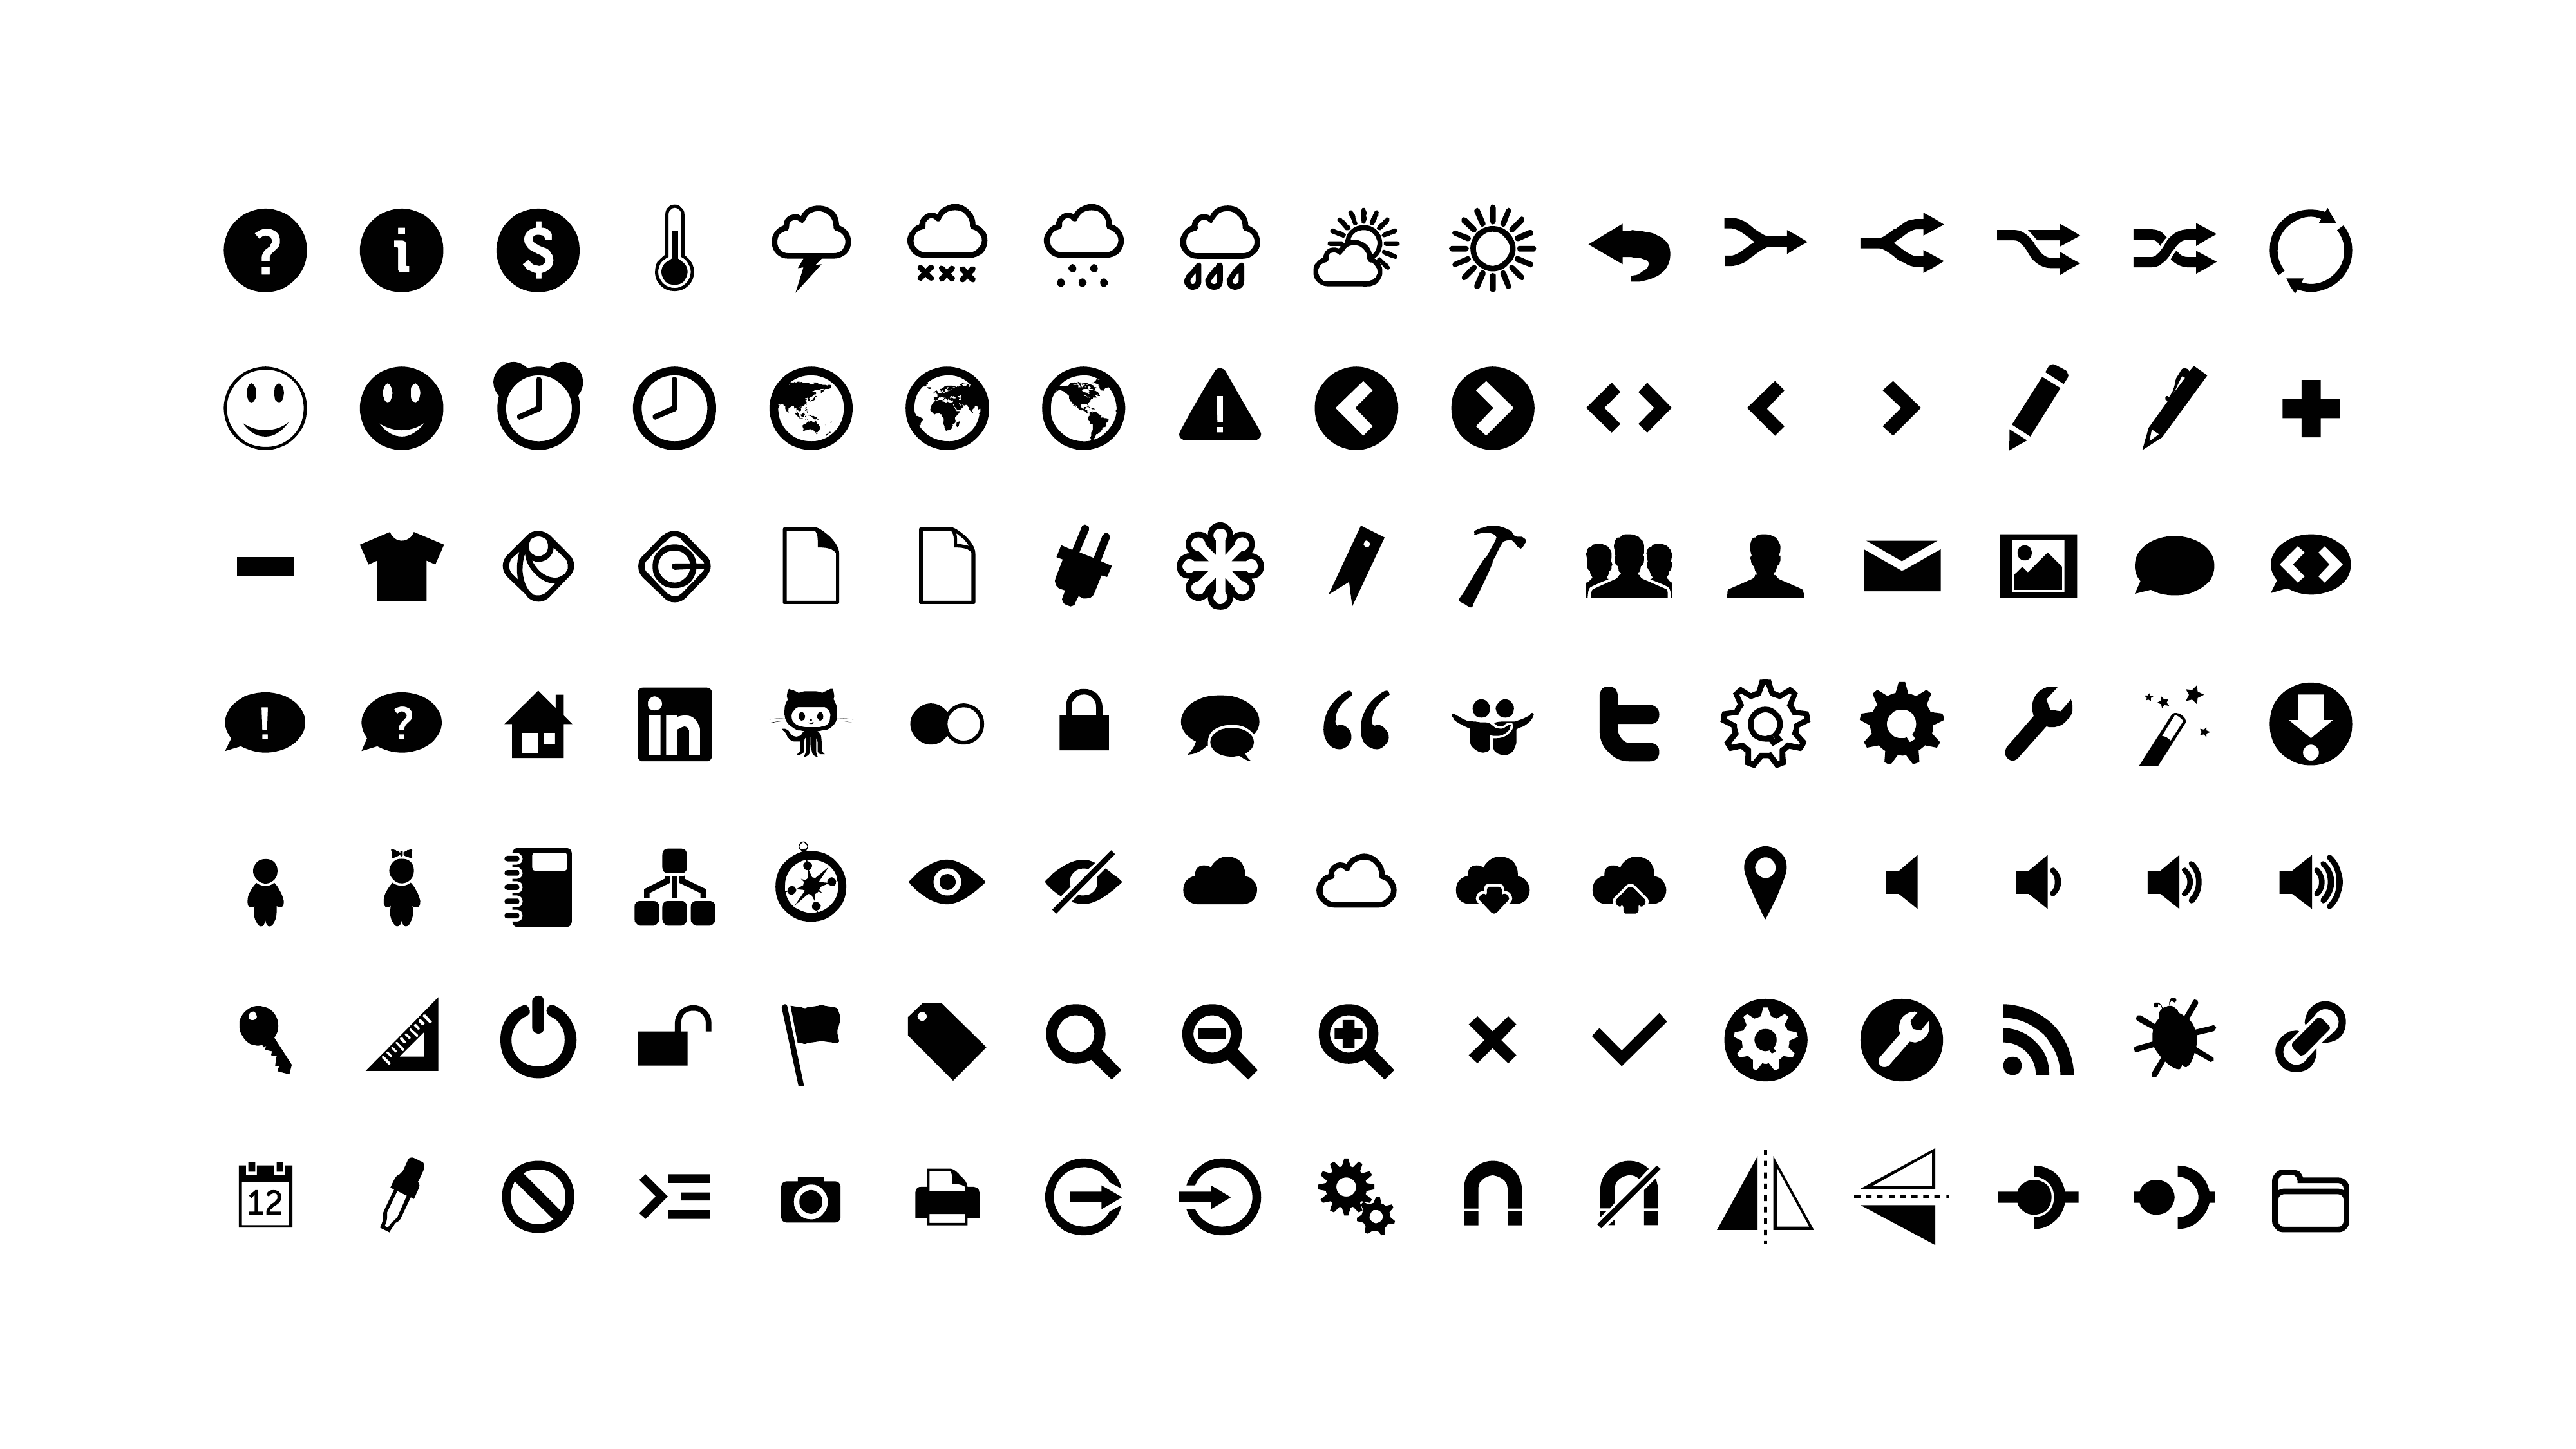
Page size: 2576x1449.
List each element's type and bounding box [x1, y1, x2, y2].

text_box [1717, 1156, 1758, 1230]
text_box [2147, 855, 2180, 909]
text_box [1764, 1206, 1767, 1213]
text_box [1186, 1158, 1262, 1236]
text_box [1313, 210, 1397, 287]
text_box [644, 875, 670, 898]
text_box [1059, 688, 1109, 751]
text_box [504, 898, 520, 904]
text_box [1864, 549, 1941, 592]
text_box [2139, 713, 2186, 766]
text_box [662, 848, 687, 873]
text_box [909, 859, 986, 905]
text_box [2286, 225, 2353, 294]
text_box [1997, 230, 2081, 276]
text_box [919, 527, 976, 604]
text_box [1764, 1195, 1767, 1202]
text_box [1854, 1195, 1861, 1198]
text_box [910, 703, 985, 745]
text_box [1078, 278, 1087, 287]
text_box [1468, 1016, 1517, 1064]
text_box [1070, 1185, 1122, 1209]
text_box [1886, 855, 1918, 909]
text_box [2186, 685, 2204, 705]
text_box [496, 208, 580, 292]
text_box [634, 901, 659, 926]
text_box [2050, 867, 2061, 896]
text_box [247, 882, 284, 927]
text_box [1045, 860, 1095, 896]
text_box [1923, 1195, 1929, 1198]
text_box [1861, 1148, 1936, 1189]
text_box [1177, 522, 1264, 610]
text_box [2275, 1030, 2317, 1072]
text_box [1071, 868, 1122, 904]
text_box [1599, 687, 1660, 762]
text_box [248, 1162, 256, 1172]
text_box [1180, 205, 1260, 259]
text_box [1205, 262, 1223, 290]
text_box [223, 366, 307, 450]
text_box [2177, 1165, 2215, 1229]
text_box [239, 1006, 292, 1075]
text_box [504, 913, 520, 919]
text_box [512, 848, 572, 927]
text_box [2200, 727, 2211, 738]
text_box [237, 557, 294, 576]
text_box [1452, 714, 1511, 753]
text_box [1318, 1004, 1395, 1080]
text_box [1459, 526, 1526, 608]
text_box [2134, 1180, 2175, 1215]
text_box [2134, 998, 2217, 1077]
text_box [504, 855, 520, 862]
text_box [1764, 1229, 1767, 1236]
text_box [1720, 679, 1811, 768]
text_box [1068, 264, 1077, 272]
text_box [389, 858, 414, 884]
text_box [632, 366, 716, 450]
text_box [1517, 245, 1537, 252]
text_box [781, 1004, 804, 1086]
text_box [359, 532, 444, 601]
text_box [1329, 526, 1385, 607]
text_box [380, 1157, 424, 1233]
text_box [2269, 682, 2353, 766]
text_box [2271, 534, 2351, 595]
text_box [2282, 380, 2340, 438]
text_box [225, 692, 305, 753]
text_box [390, 849, 413, 858]
text_box [638, 687, 712, 762]
text_box [1773, 1156, 1814, 1230]
text_box [1472, 699, 1490, 718]
text_box [1860, 998, 1944, 1082]
text_box [361, 692, 442, 753]
text_box [907, 1003, 987, 1081]
text_box [1889, 1195, 1895, 1198]
text_box [1316, 853, 1397, 908]
text_box [2145, 693, 2154, 701]
text_box [960, 266, 976, 283]
text_box [1591, 1012, 1667, 1066]
text_box [365, 997, 439, 1071]
text_box [1747, 381, 1785, 436]
text_box [1615, 886, 1646, 914]
text_box [1592, 857, 1667, 904]
text_box [1586, 544, 1613, 598]
text_box [1180, 695, 1260, 755]
text_box [1057, 278, 1066, 287]
text_box [1638, 383, 1672, 433]
text_box [1764, 1150, 1767, 1155]
text_box [1764, 1160, 1767, 1166]
text_box [1046, 1004, 1122, 1080]
text_box [1591, 534, 1668, 598]
text_box [1318, 1158, 1396, 1236]
text_box [504, 690, 573, 759]
text_box [502, 1160, 574, 1233]
text_box [1184, 262, 1202, 290]
text_box [276, 1162, 283, 1172]
text_box [1724, 998, 1808, 1082]
text_box [2142, 366, 2208, 450]
text_box [1727, 534, 1804, 598]
text_box [1452, 256, 1472, 268]
text_box [1100, 278, 1108, 287]
text_box [2188, 861, 2202, 904]
text_box [775, 841, 847, 922]
text_box [1461, 207, 1533, 289]
text_box [2045, 364, 2069, 384]
text_box [907, 204, 988, 258]
text_box [1586, 383, 1621, 433]
text_box [1600, 1160, 1649, 1209]
text_box [915, 1168, 980, 1226]
text_box [679, 875, 706, 898]
text_box [672, 876, 677, 898]
text_box [681, 1192, 710, 1201]
text_box [1998, 1180, 2052, 1215]
text_box [2269, 207, 2336, 276]
text_box [2135, 536, 2215, 596]
text_box [1452, 230, 1472, 242]
text_box [2181, 867, 2193, 896]
text_box [1455, 857, 1530, 904]
text_box [2157, 696, 2170, 708]
text_box [1210, 728, 1255, 761]
text_box [655, 204, 694, 292]
text_box [1042, 366, 1126, 450]
text_box [252, 858, 278, 884]
text_box [1882, 381, 1921, 436]
text_box [223, 208, 307, 292]
text_box [359, 208, 444, 292]
text_box [1055, 524, 1112, 607]
text_box [769, 366, 853, 450]
text_box [662, 901, 687, 926]
text_box [939, 265, 955, 282]
text_box [1860, 213, 1944, 273]
text_box [1859, 681, 1944, 764]
text_box [1182, 1004, 1258, 1080]
text_box [639, 1174, 668, 1219]
text_box [502, 531, 574, 602]
text_box [905, 366, 989, 450]
text_box [2320, 861, 2334, 904]
text_box [2034, 1165, 2079, 1229]
text_box [1323, 690, 1352, 750]
text_box [532, 995, 544, 1034]
text_box [1764, 1172, 1767, 1179]
text_box [1508, 1211, 1522, 1226]
text_box [504, 870, 520, 876]
text_box [359, 366, 444, 450]
text_box [2292, 1018, 2331, 1056]
text_box [2304, 1001, 2346, 1043]
text_box [1383, 241, 1400, 246]
text_box [2000, 534, 2078, 598]
text_box [769, 688, 854, 757]
text_box [1597, 1165, 1661, 1229]
text_box [1361, 207, 1367, 224]
text_box [2272, 1170, 2349, 1233]
text_box [1226, 262, 1245, 290]
text_box [1764, 1183, 1767, 1189]
text_box [493, 361, 583, 450]
text_box [2314, 867, 2325, 896]
text_box [1090, 264, 1098, 272]
text_box [1183, 857, 1258, 905]
text_box [1490, 204, 1496, 225]
text_box [2003, 1004, 2074, 1075]
text_box [1490, 272, 1496, 292]
text_box [782, 527, 840, 604]
text_box [638, 1005, 712, 1066]
text_box [1877, 1195, 1883, 1198]
text_box [1179, 368, 1262, 440]
text_box [1043, 204, 1124, 258]
text_box [2027, 223, 2081, 247]
text_box [668, 1174, 710, 1183]
text_box [1744, 846, 1787, 920]
text_box [1861, 1205, 1936, 1245]
text_box [2012, 377, 2061, 437]
text_box [781, 1177, 841, 1223]
text_box [1646, 544, 1672, 598]
text_box [500, 1005, 577, 1079]
text_box [2279, 855, 2313, 909]
text_box [1495, 699, 1514, 718]
text_box [917, 265, 934, 281]
text_box [1179, 1185, 1231, 1209]
text_box [638, 531, 711, 603]
text_box [238, 1165, 293, 1228]
text_box [1900, 1195, 1906, 1198]
text_box [1934, 1195, 1940, 1198]
text_box [1045, 1158, 1122, 1236]
text_box [1764, 1218, 1767, 1224]
text_box [504, 884, 520, 890]
text_box [1724, 218, 1808, 267]
text_box [2009, 429, 2027, 451]
text_box [1314, 366, 1399, 450]
text_box [1361, 690, 1390, 750]
text_box [1588, 223, 1671, 282]
text_box [2016, 855, 2048, 909]
text_box [790, 1005, 840, 1044]
text_box [2327, 855, 2344, 909]
text_box [1451, 366, 1535, 450]
text_box [772, 205, 851, 293]
text_box [690, 901, 715, 926]
text_box [1911, 1195, 1918, 1198]
text_box [1866, 1195, 1872, 1198]
text_box [1449, 245, 1469, 252]
text_box [2005, 687, 2073, 761]
text_box [1866, 540, 1938, 562]
text_box [1479, 886, 1510, 914]
text_box [2133, 223, 2217, 268]
text_box [383, 882, 421, 927]
text_box [1464, 1211, 1479, 1226]
text_box [668, 1210, 710, 1219]
text_box [1493, 712, 1534, 755]
text_box [2170, 251, 2217, 274]
text_box [1464, 1160, 1522, 1209]
text_box [1052, 850, 1115, 914]
